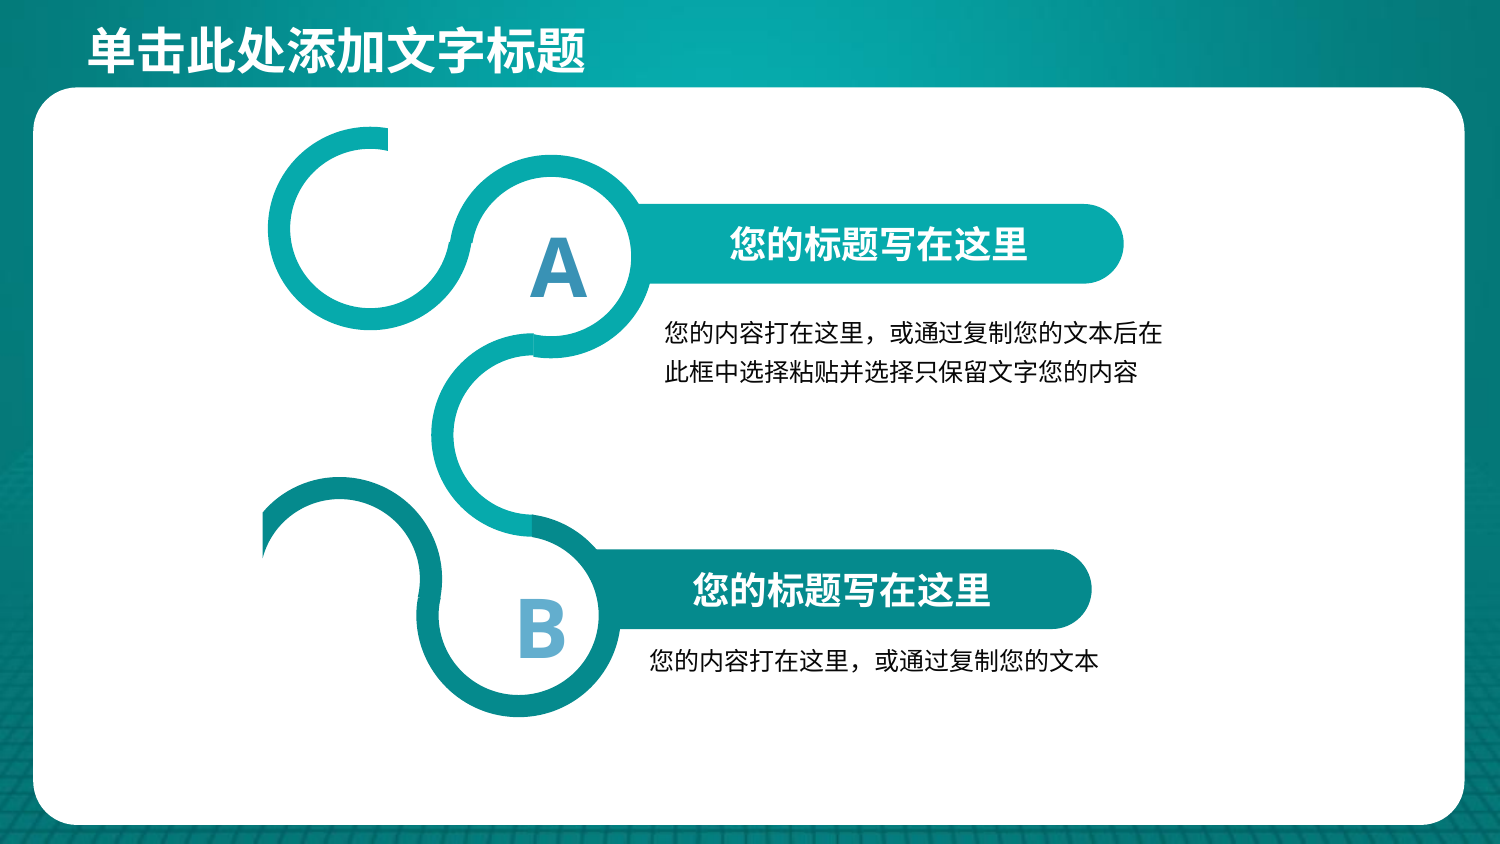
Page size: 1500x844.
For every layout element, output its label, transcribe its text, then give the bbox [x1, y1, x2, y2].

text_box 您的内容打在这里，或通过复制您的文本后在此框中选择粘贴并选择只保留文字您的内容 [649, 301, 1198, 395]
text_box 您的标题写在这里 [634, 203, 1124, 284]
text_box [262, 477, 443, 603]
picture [0, 0, 1500, 844]
text_box [416, 514, 620, 718]
text_box [267, 126, 472, 331]
text_box [431, 333, 534, 537]
text_box 您的内容打在这里，或通过复制您的文本 [634, 629, 1224, 683]
text_box [450, 154, 650, 359]
text_box 您的标题写在这里 [593, 549, 1092, 630]
text_box B [498, 568, 573, 683]
text_box A [515, 206, 591, 322]
